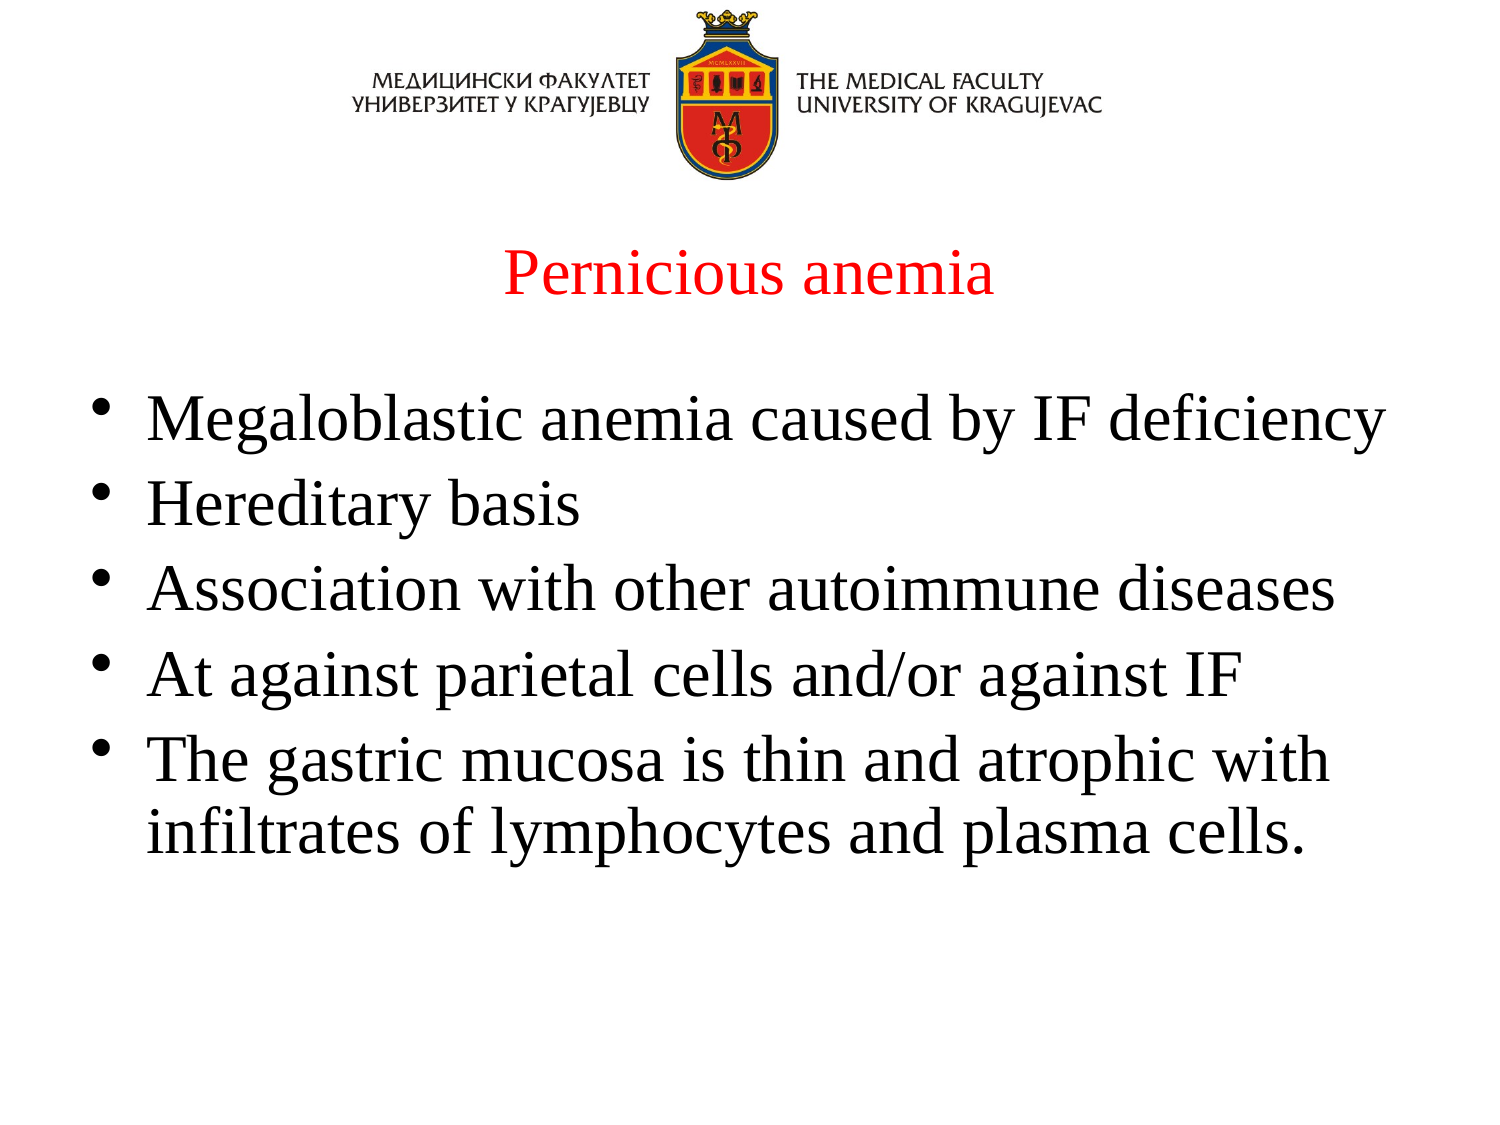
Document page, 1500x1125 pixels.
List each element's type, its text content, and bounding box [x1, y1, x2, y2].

title Pernicious anemia [75, 174, 1425, 362]
picture [328, 0, 1125, 174]
list Megaloblastic anemia caused by IF deficiency Hereditary basis Association with other autoimmune diseases At against parietal cells and/or against IF The gastric mucosa is thin and atrophic with infiltrates of lymphocytes and plasma cells. [75, 375, 1425, 1118]
